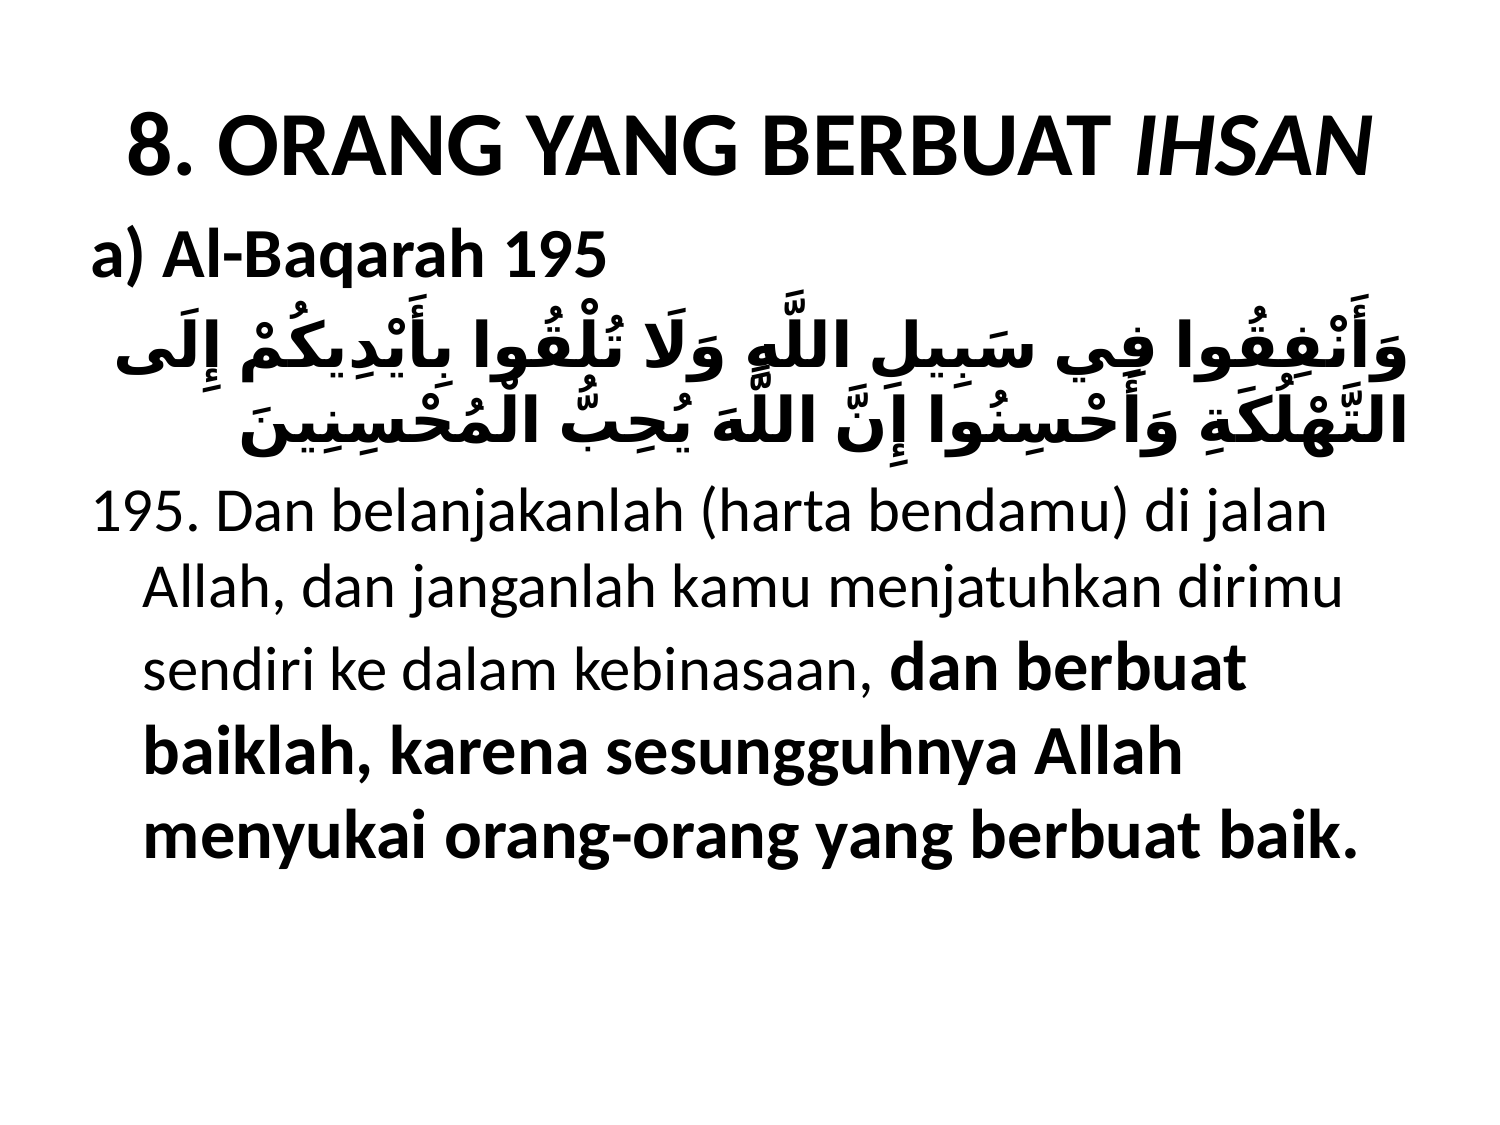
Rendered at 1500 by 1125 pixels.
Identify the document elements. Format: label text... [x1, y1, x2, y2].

title 8. ORANG YANG BERBUAT IHSAN [75, 45, 1425, 200]
list a) Al-Baqarah 195 وَأَنْفِقُوا فِي سَبِيلِ اللَّهِ وَلَا تُلْقُوا بِأَيْدِيكُمْ إِلَى التَّهْلُكَةِ وَأَحْسِنُوا إِنَّ اللَّهَ يُحِبُّ الْمُحْسِنِينَ 195. Dan belanjakanlah (harta bendamu) di jalan Allah, dan janganlah kamu menjatuhkan dirimu sendiri ke dalam kebinasaan, dan berbuat baiklah, karena sesungguhnya Allah menyukai orang-orang yang berbuat baik. [75, 200, 1425, 1005]
